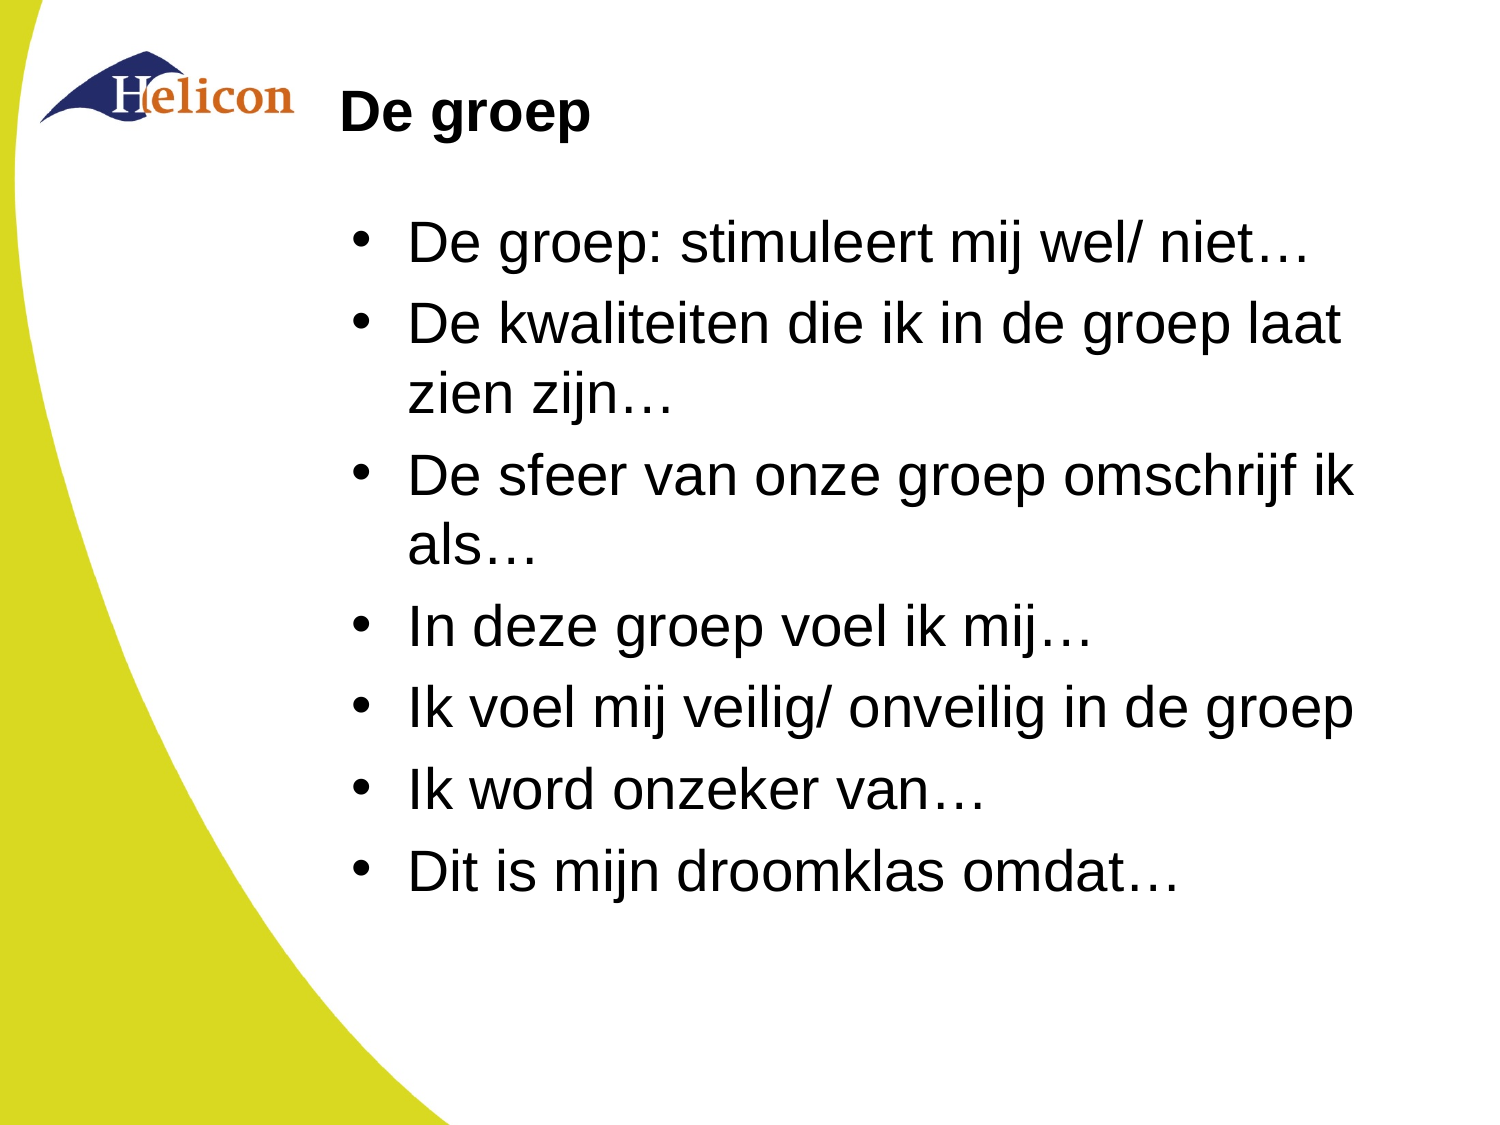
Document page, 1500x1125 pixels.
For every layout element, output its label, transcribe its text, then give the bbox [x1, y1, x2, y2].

list De groep: stimuleert mij wel/ niet… De kwaliteiten die ik in de groep laat zien zijn… De sfeer van onze groep omschrijf ik als… In deze groep voel ik mij… Ik voel mij veilig/ onveilig in de groep Ik word onzeker van… Dit is mijn droomklas omdat… [336, 196, 1425, 1005]
title De groep [324, 54, 1415, 161]
picture [0, 0, 1500, 1125]
